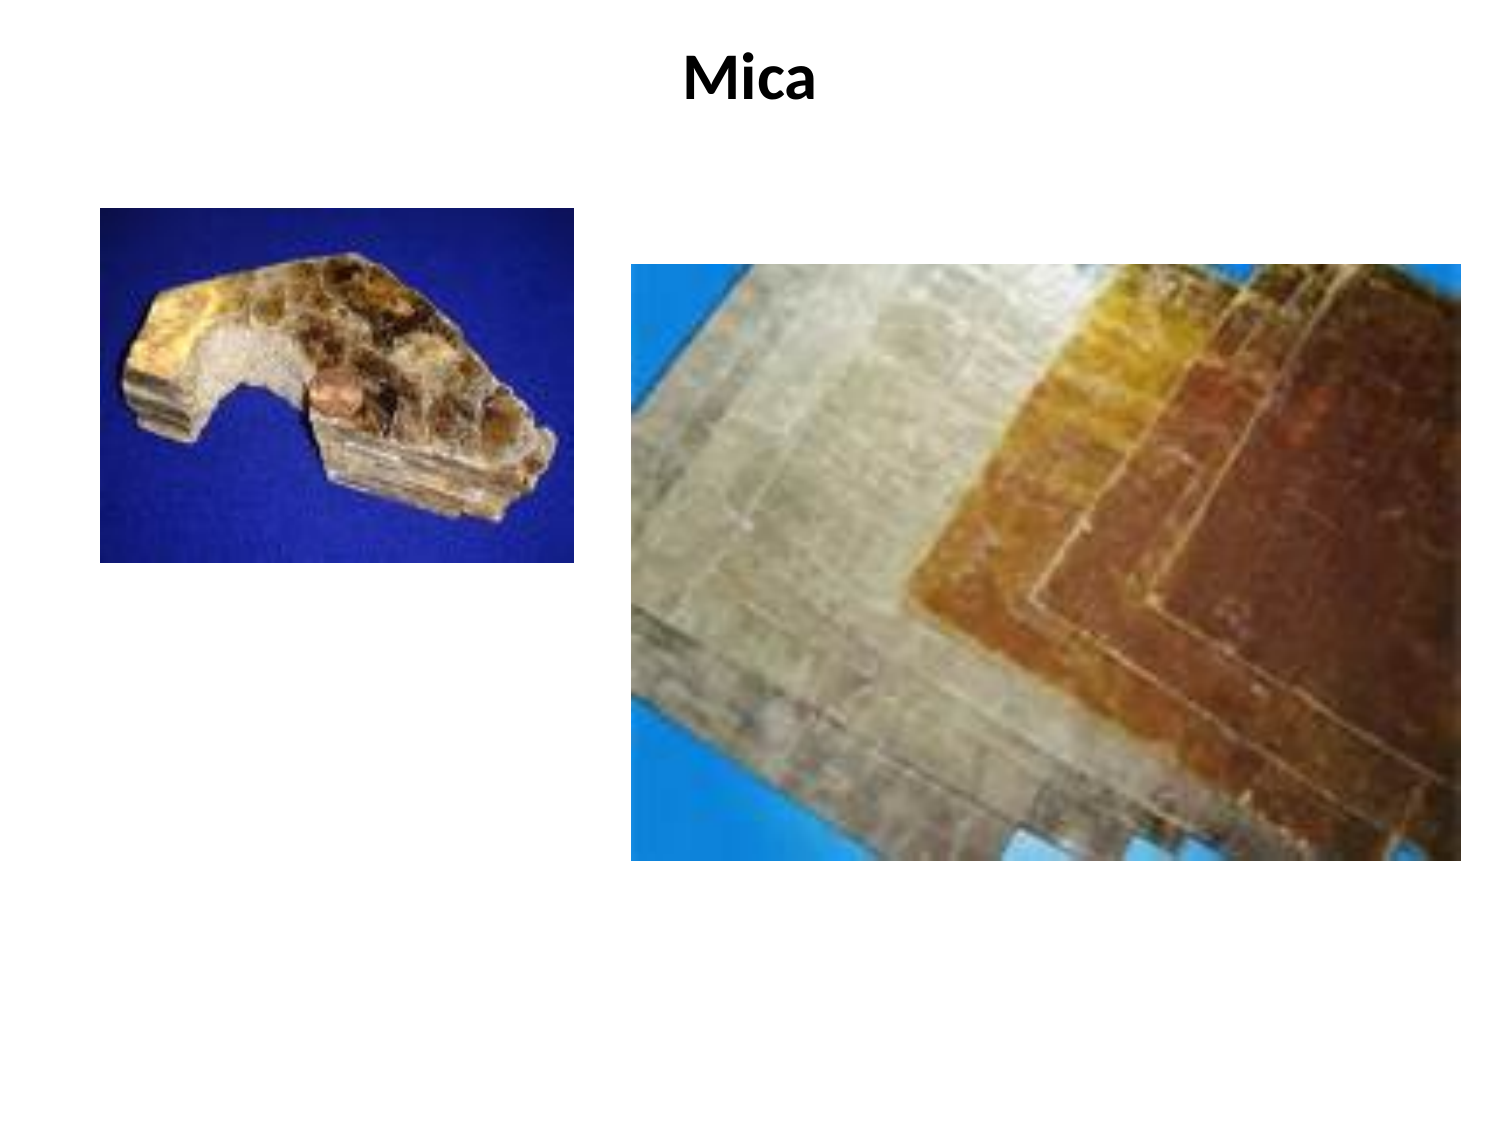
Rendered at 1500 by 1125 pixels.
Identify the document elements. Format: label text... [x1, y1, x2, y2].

picture [631, 264, 1461, 861]
title Mica [74, 44, 1426, 103]
picture [100, 207, 575, 563]
